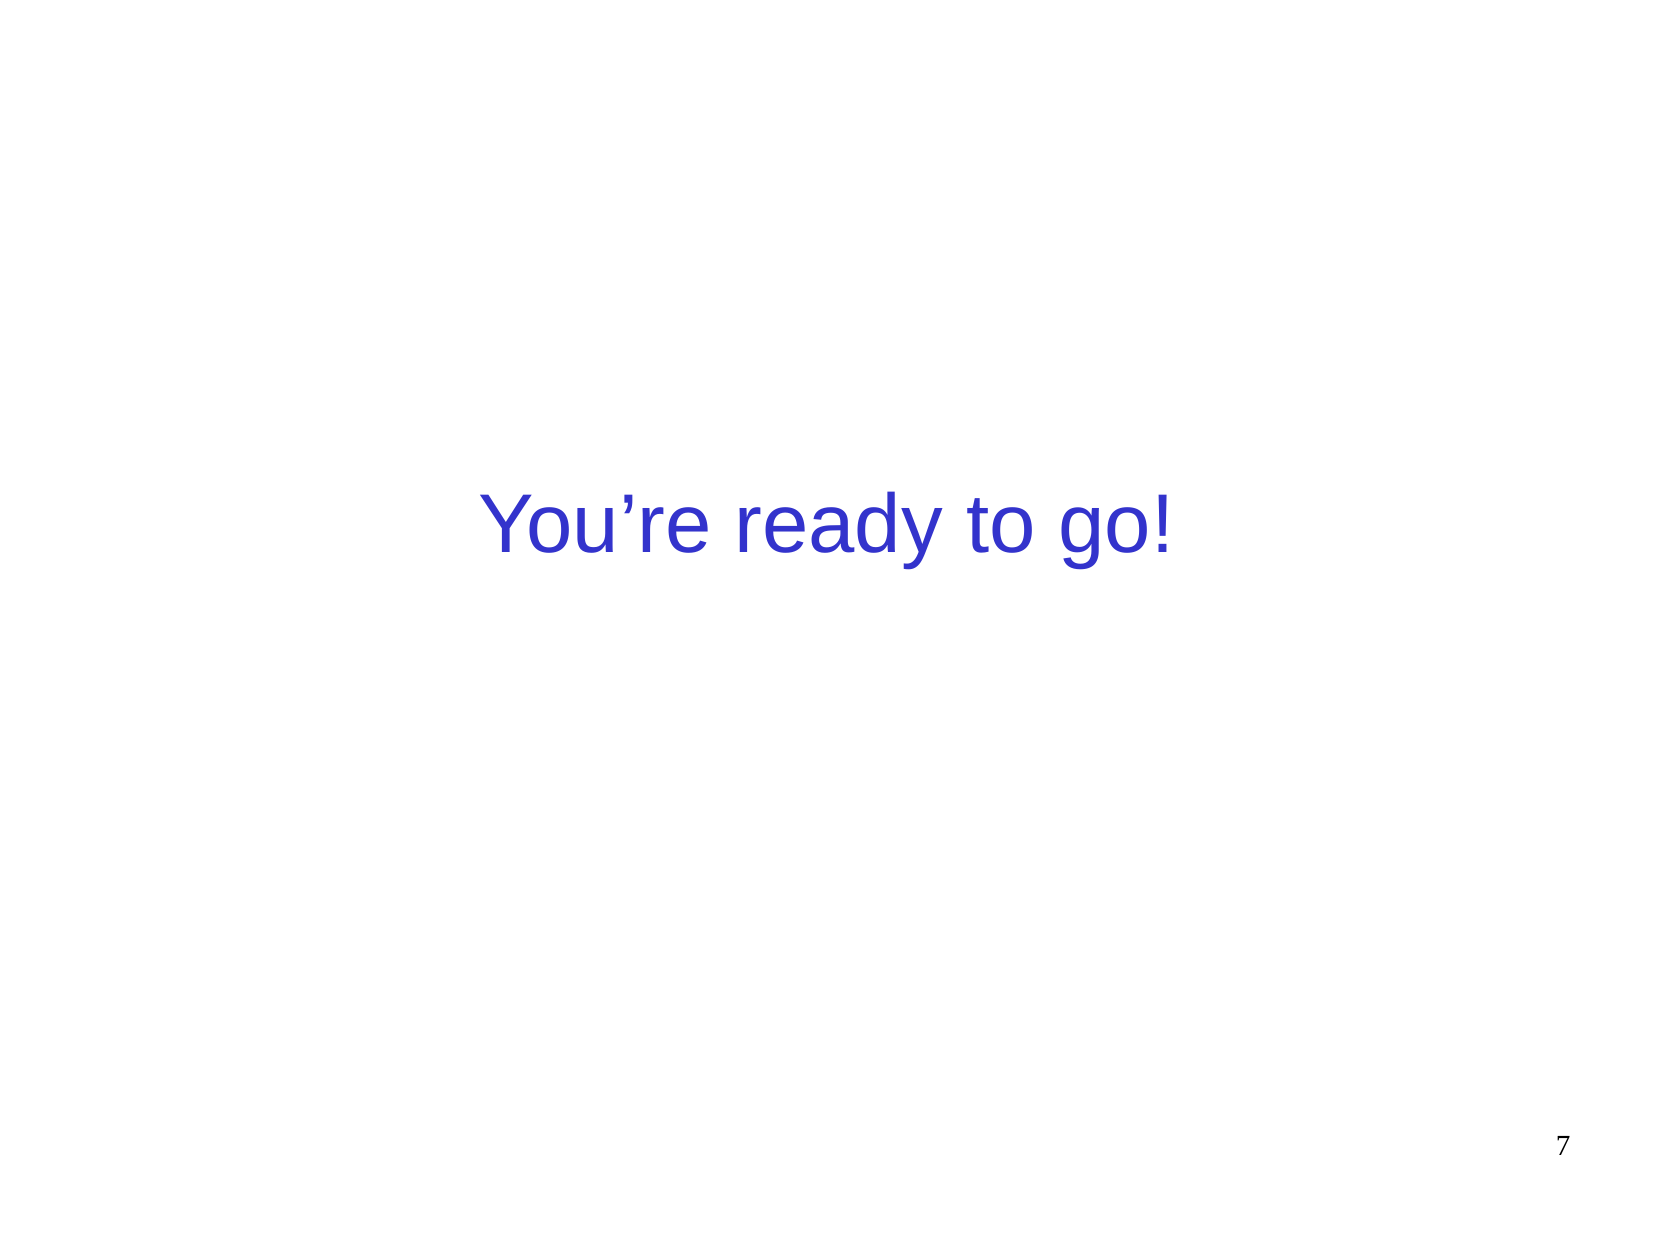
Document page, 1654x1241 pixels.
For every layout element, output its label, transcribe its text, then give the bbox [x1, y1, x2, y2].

slide_number 7 [1185, 1129, 1571, 1215]
title You’re ready to go! [83, 465, 1571, 584]
